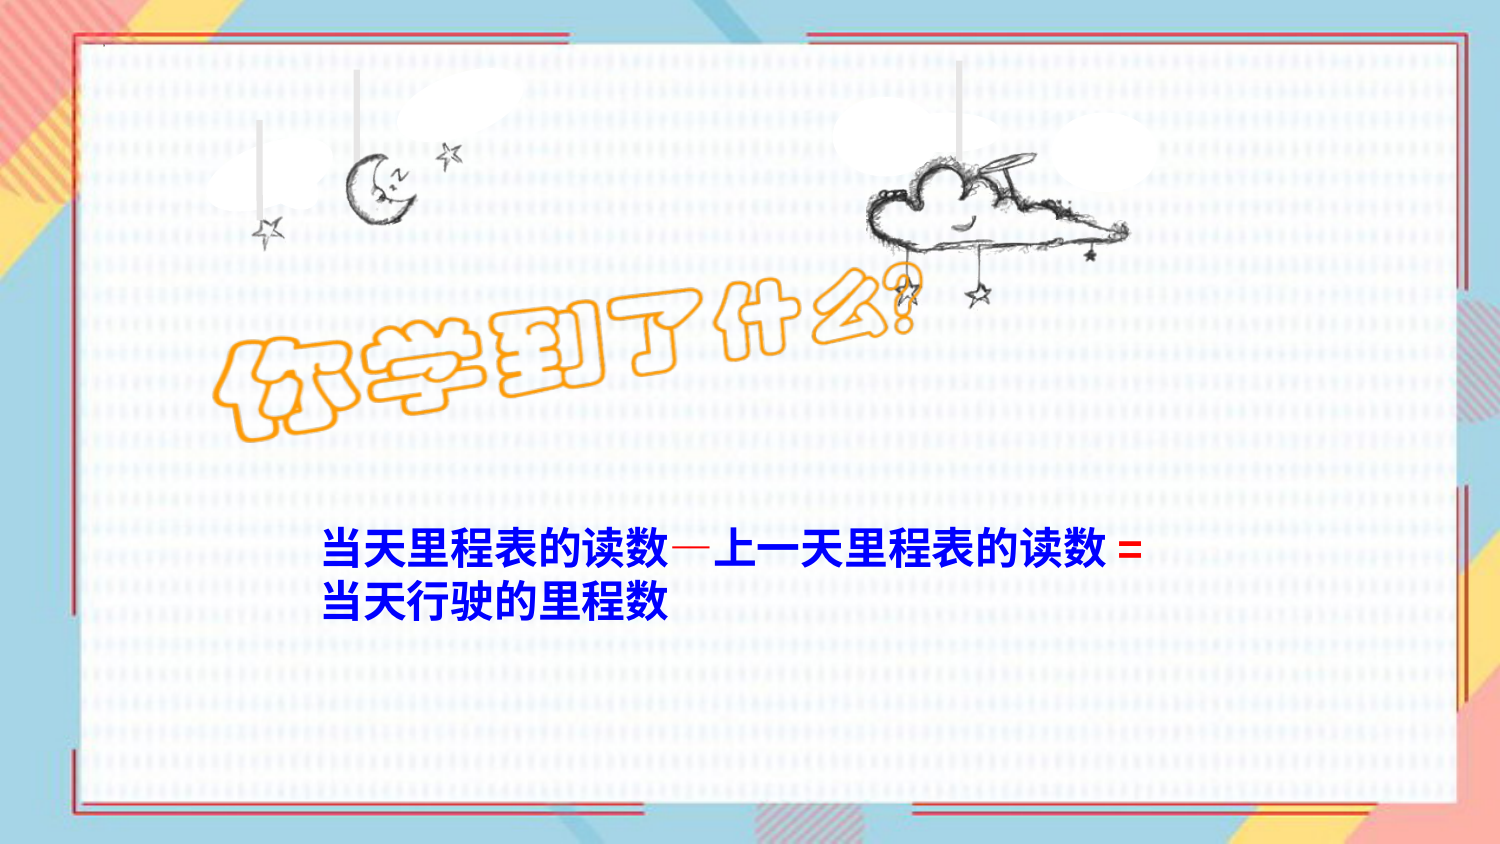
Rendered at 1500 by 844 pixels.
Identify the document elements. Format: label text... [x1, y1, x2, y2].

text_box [206, 104, 543, 227]
picture [0, 0, 1500, 844]
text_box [832, 96, 1158, 329]
text_box 当天里程表的读数—上一天里程表的读数=当天行驶的里程数 [308, 515, 1168, 632]
